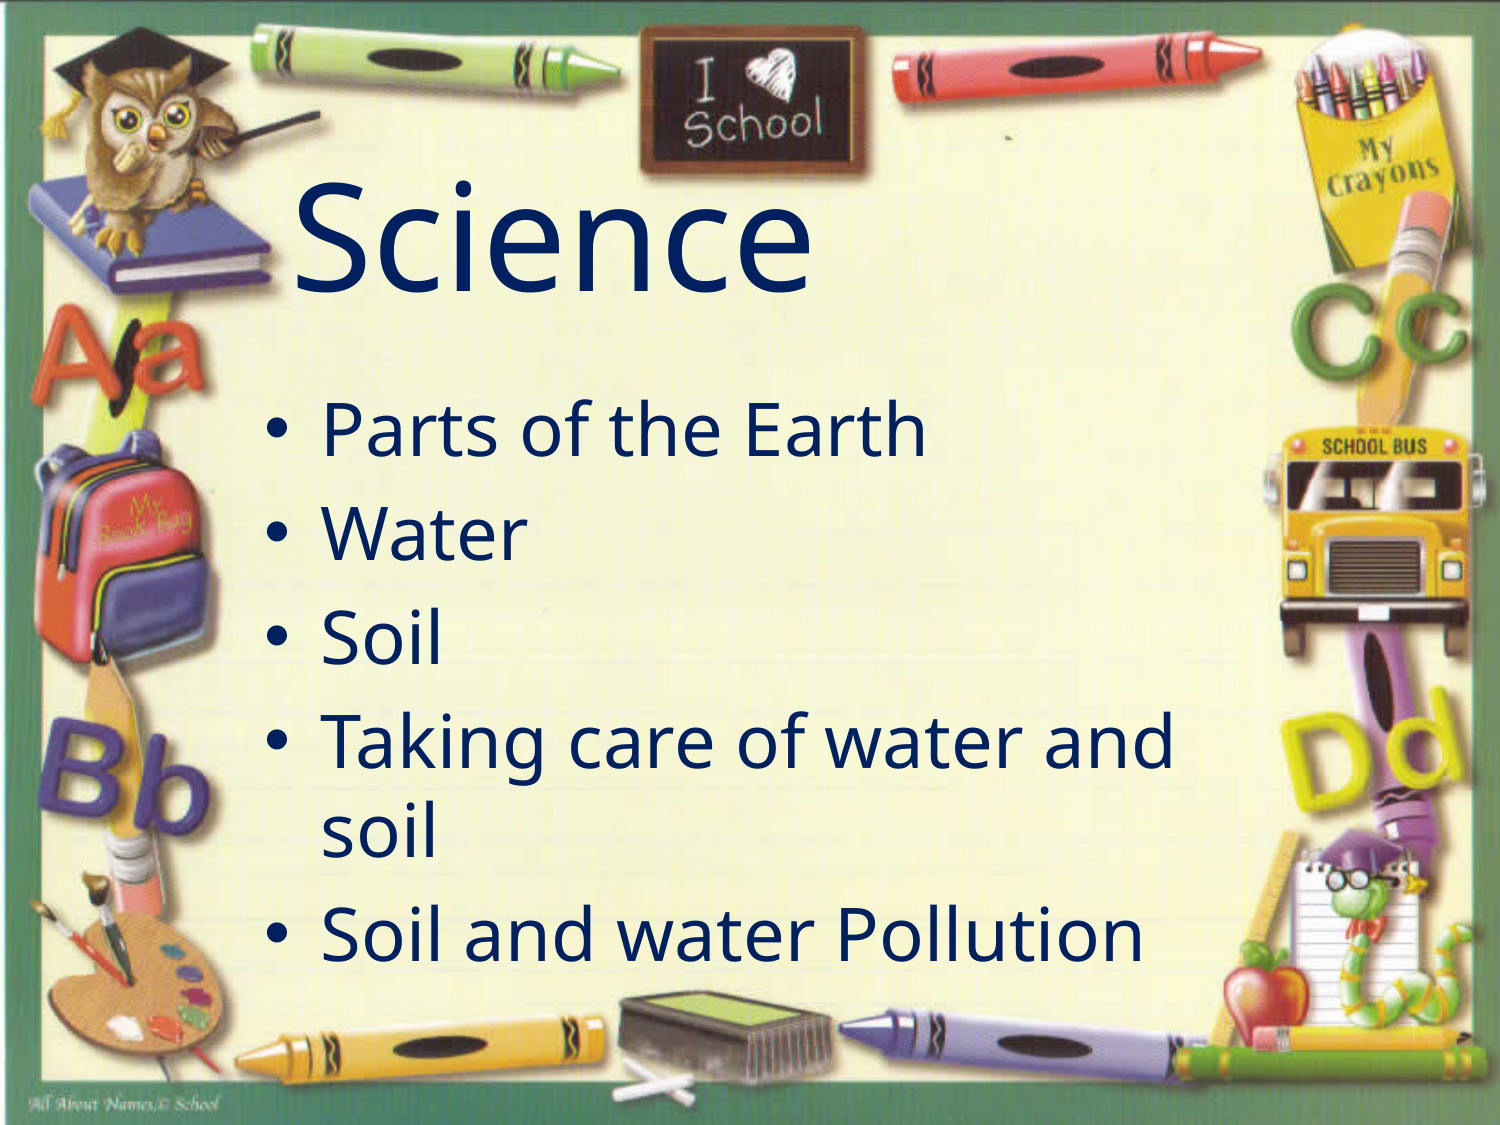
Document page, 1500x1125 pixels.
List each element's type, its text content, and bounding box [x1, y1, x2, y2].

list Parts of the Earth Water Soil Taking care of water and soil Soil and water Pollution [249, 375, 1313, 988]
picture [0, 0, 1500, 1125]
title Science [275, 137, 1450, 325]
